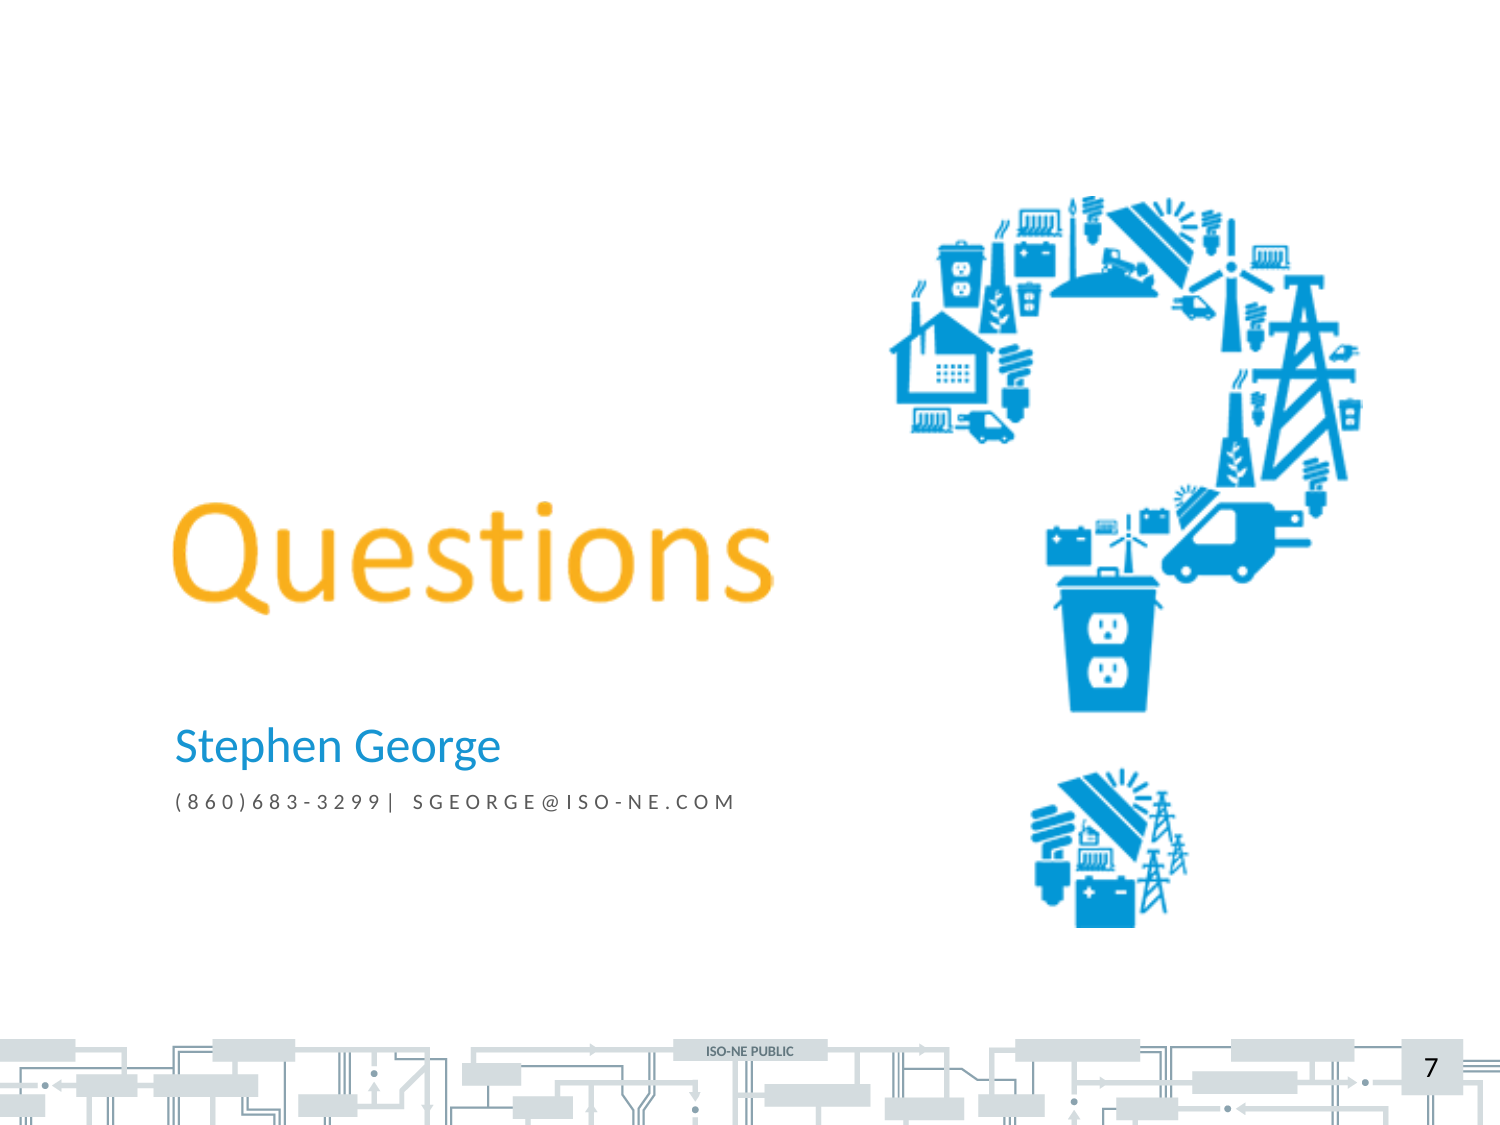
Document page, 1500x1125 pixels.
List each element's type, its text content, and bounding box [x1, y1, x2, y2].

picture [1083, 886, 1095, 898]
picture [172, 501, 783, 624]
picture [887, 196, 1363, 928]
list Stephen George [174, 712, 1013, 775]
picture [1115, 890, 1126, 894]
list (860)683-3299| sgeorge@iso-ne.com [174, 787, 1013, 850]
picture [0, 1031, 1500, 1125]
slide_number 7 [1400, 1044, 1463, 1088]
